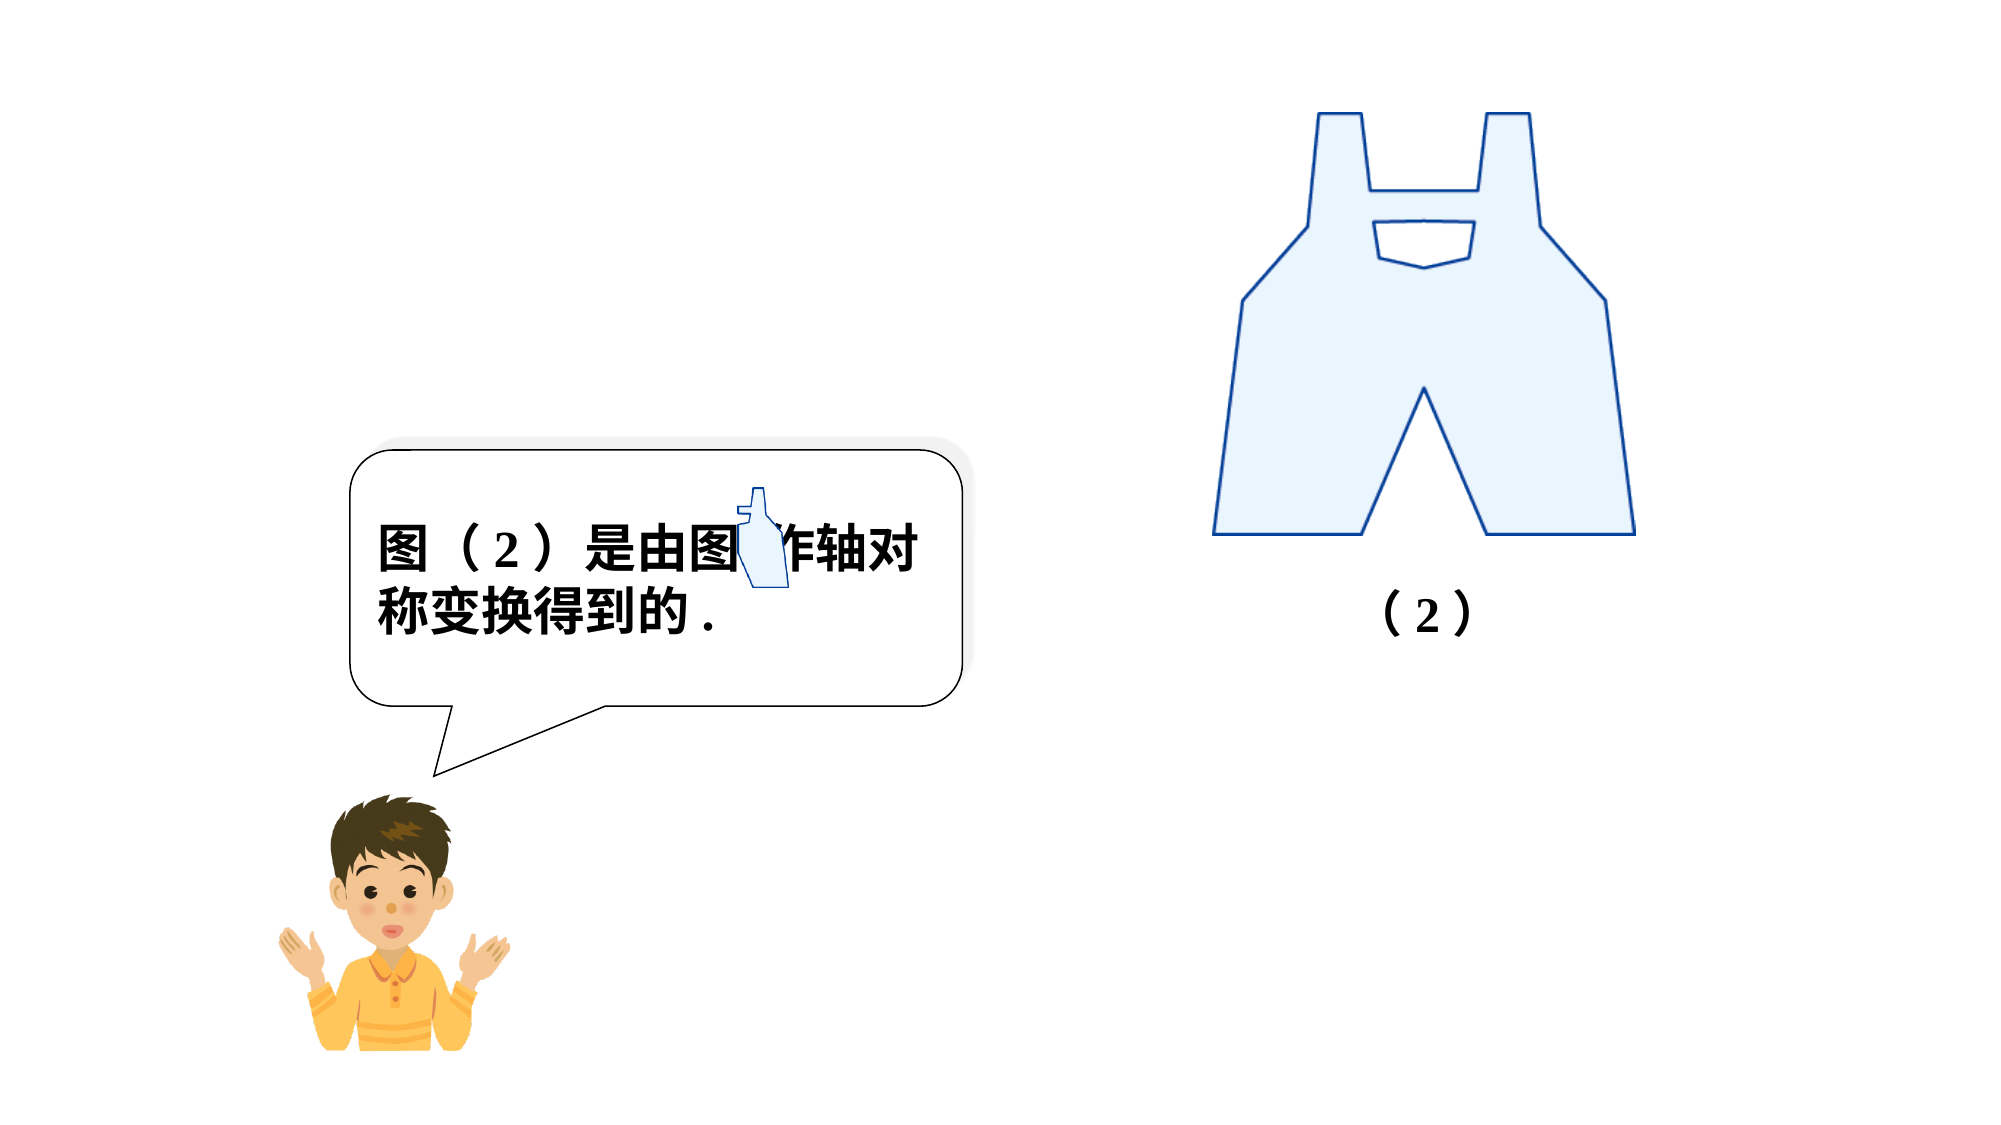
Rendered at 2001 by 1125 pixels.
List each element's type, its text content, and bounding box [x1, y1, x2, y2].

picture [1212, 112, 1636, 536]
picture [274, 787, 512, 1055]
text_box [349, 449, 963, 707]
text_box （2） [1338, 574, 1517, 650]
